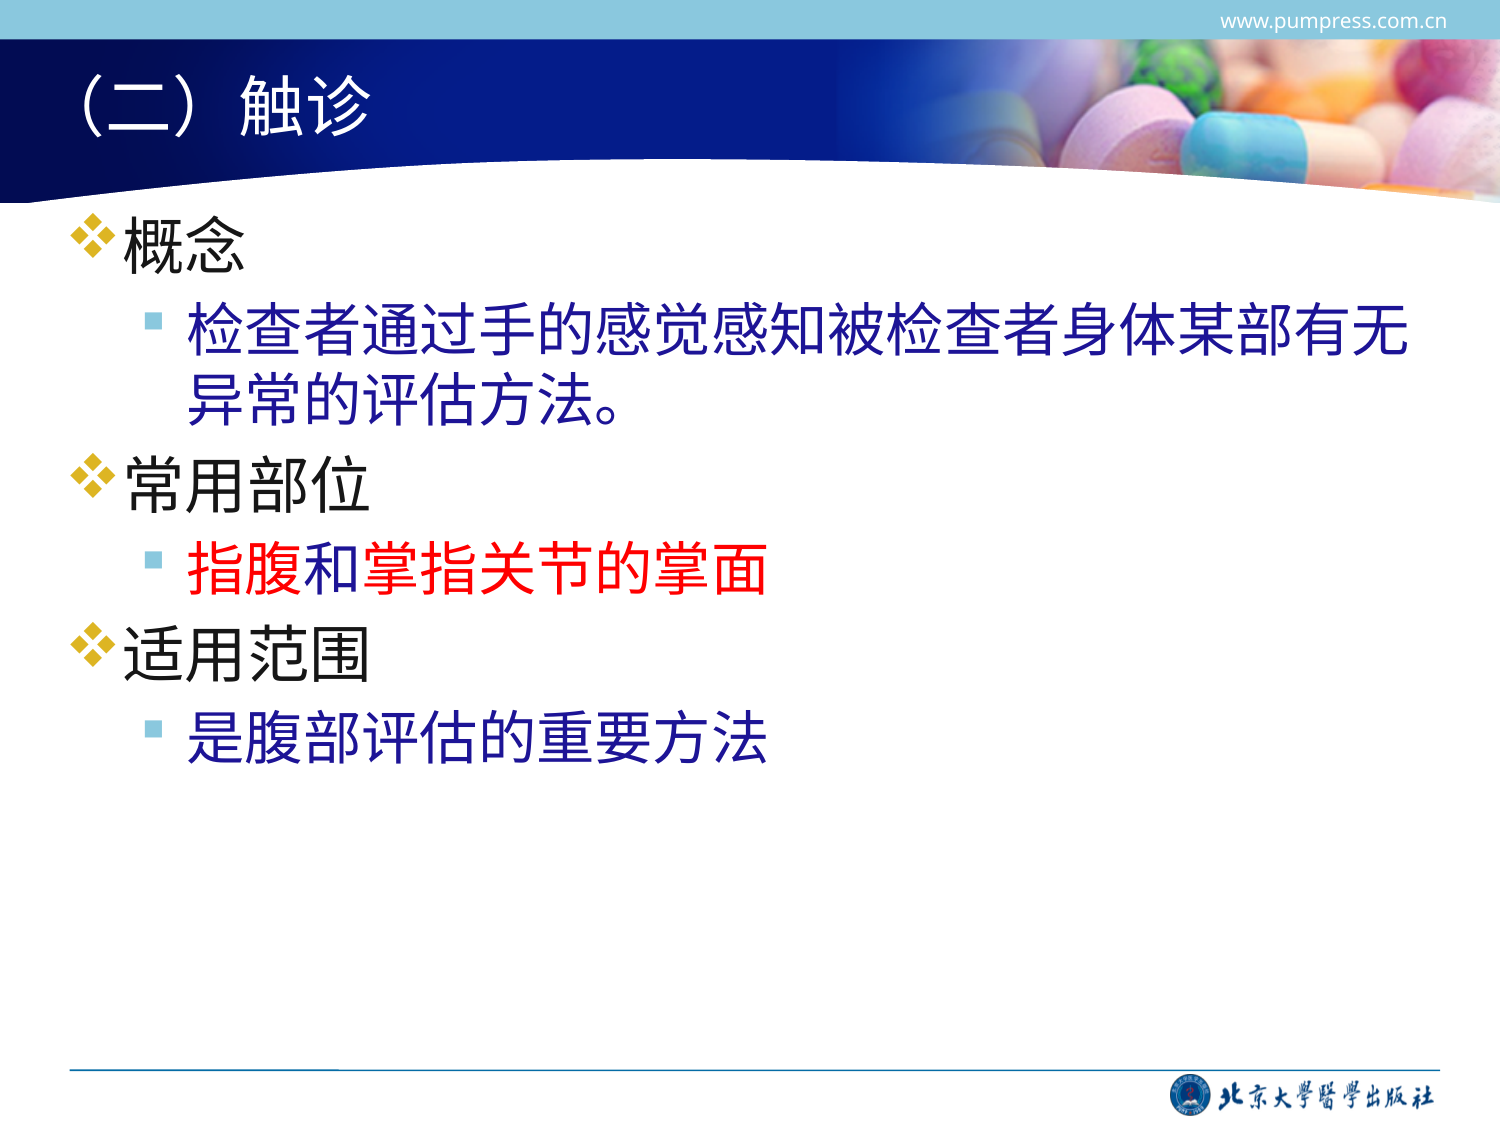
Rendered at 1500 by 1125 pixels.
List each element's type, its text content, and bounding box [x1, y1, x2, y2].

title （二）触诊 [23, 58, 1349, 152]
slide_number www.pumpress.com.cn [1024, 0, 1463, 38]
picture [0, 40, 1500, 203]
list 概念 检查者通过手的感觉感知被检查者身体某部有无异常的评估方法。 常用部位 指腹和掌指关节的掌面 适用范围 是腹部评估的重要方法 [49, 198, 1463, 1026]
picture [1170, 1074, 1436, 1118]
